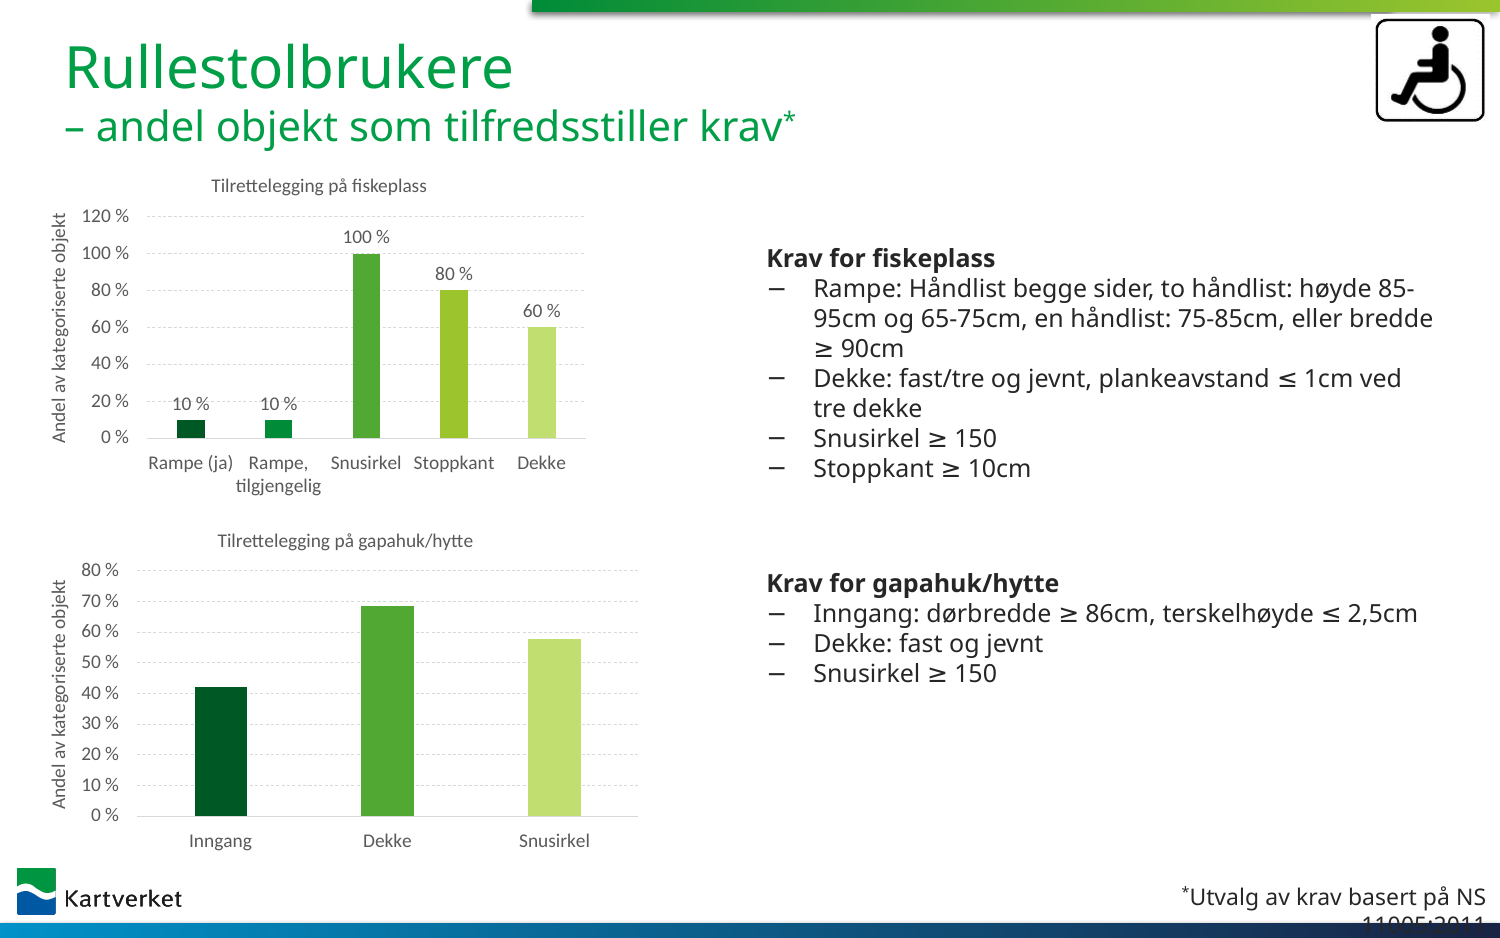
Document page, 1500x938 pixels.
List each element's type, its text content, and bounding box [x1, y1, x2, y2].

text_box Rullestolbrukere – andel objekt som tilfredsstiller krav* [49, 29, 1431, 158]
text_box Krav for fiskeplass Rampe: Håndlist begge sider, to håndlist: høyde 85-95cm og 65-75cm, en håndlist: 75-85cm, eller bredde ≥ 90cm Dekke: fast/tre og jevnt, plankeavstand ≤ 1cm ved tre dekke Snusirkel ≥ 150 Stoppkant ≥ 10cm [751, 235, 1452, 490]
picture [41, 520, 650, 859]
text_box *Utvalg av krav basert på NS 11005:2011 [1068, 873, 1500, 938]
picture [41, 166, 597, 505]
text_box Krav for gapahuk/hytte Inngang: dørbredde ≥ 86cm, terskelhøyde ≤ 2,5cm Dekke: fast og jevnt Snusirkel ≥ 150 [751, 560, 1452, 695]
picture [1371, 13, 1491, 127]
